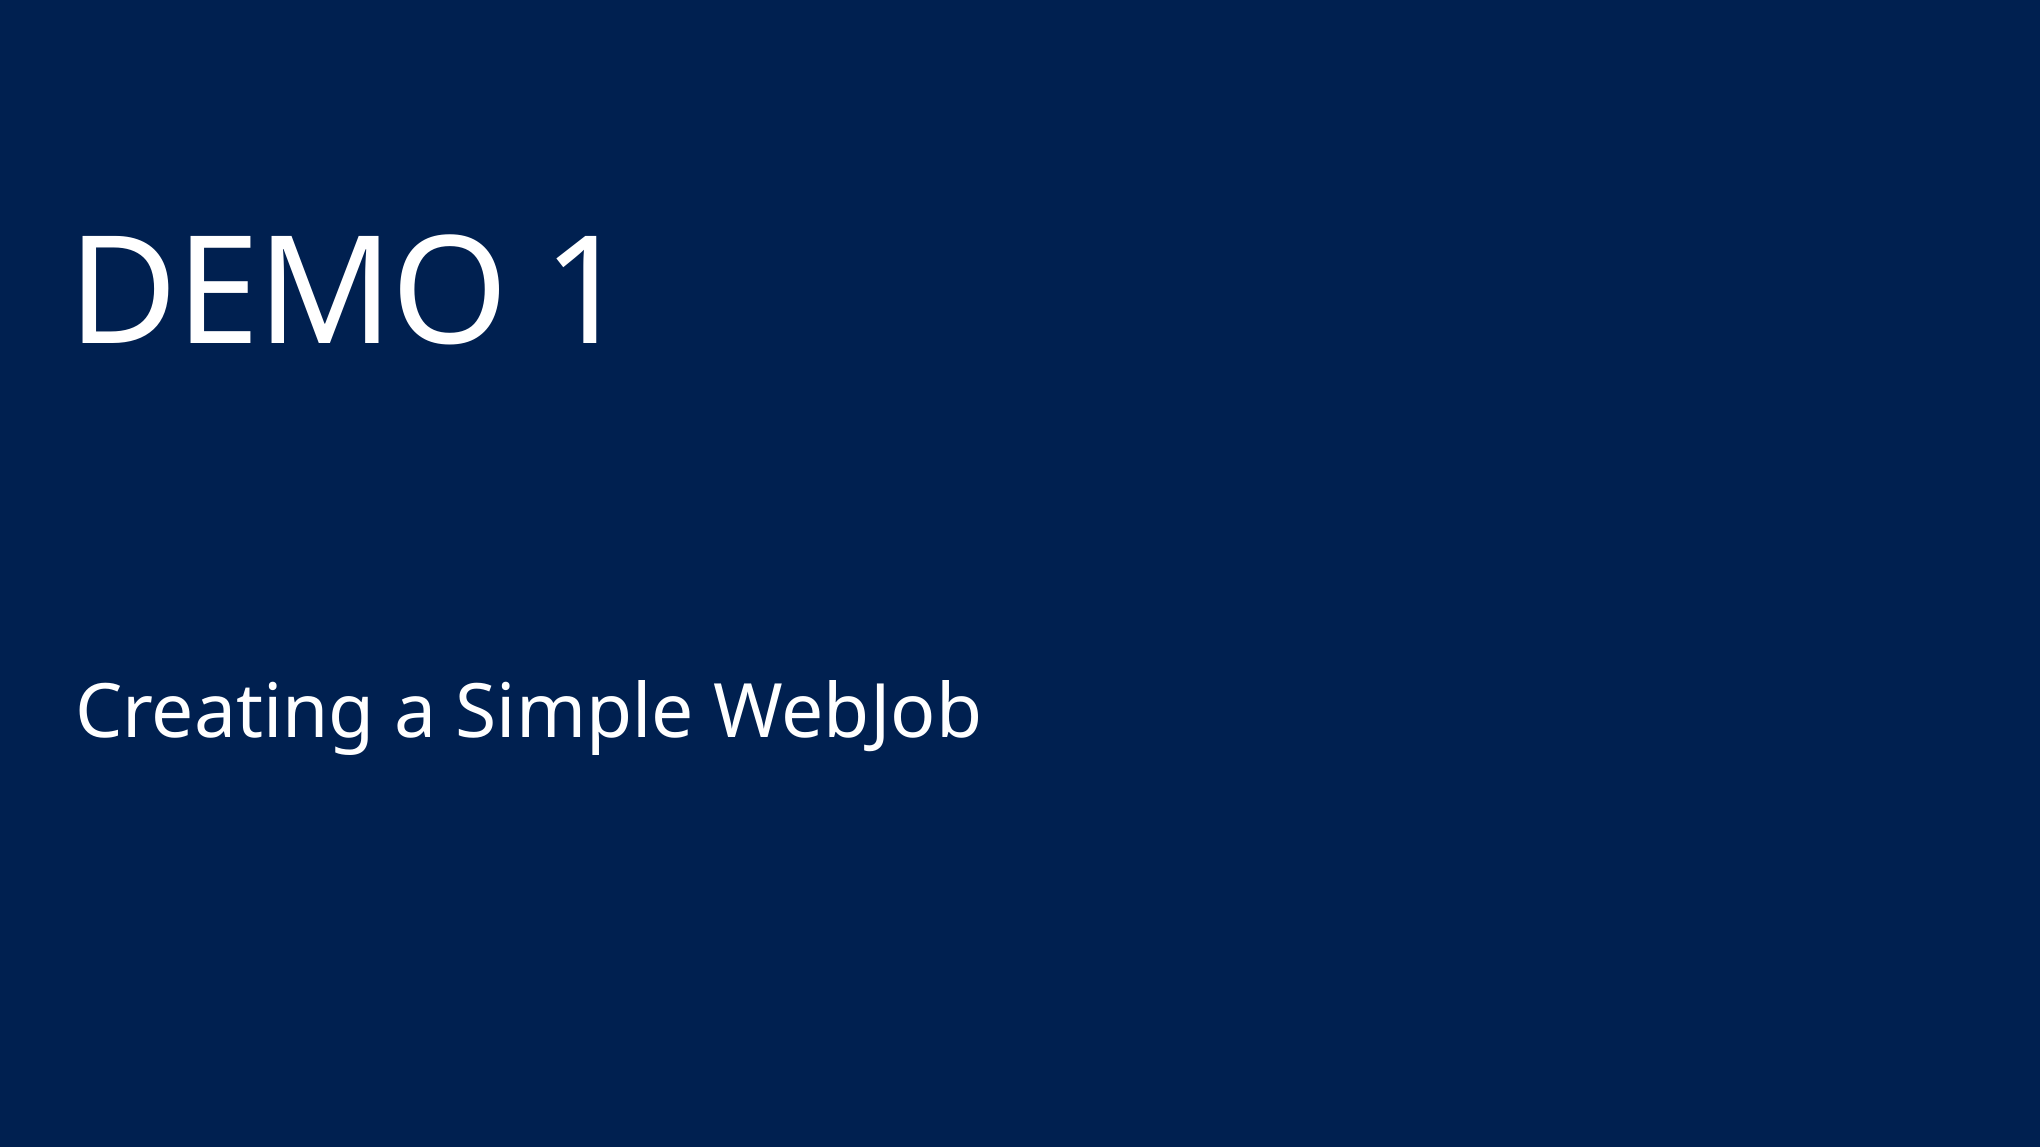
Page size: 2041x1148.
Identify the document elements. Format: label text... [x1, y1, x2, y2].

title DEMO 1 [45, 198, 1695, 648]
list Creating a Simple WebJob [45, 648, 1696, 949]
